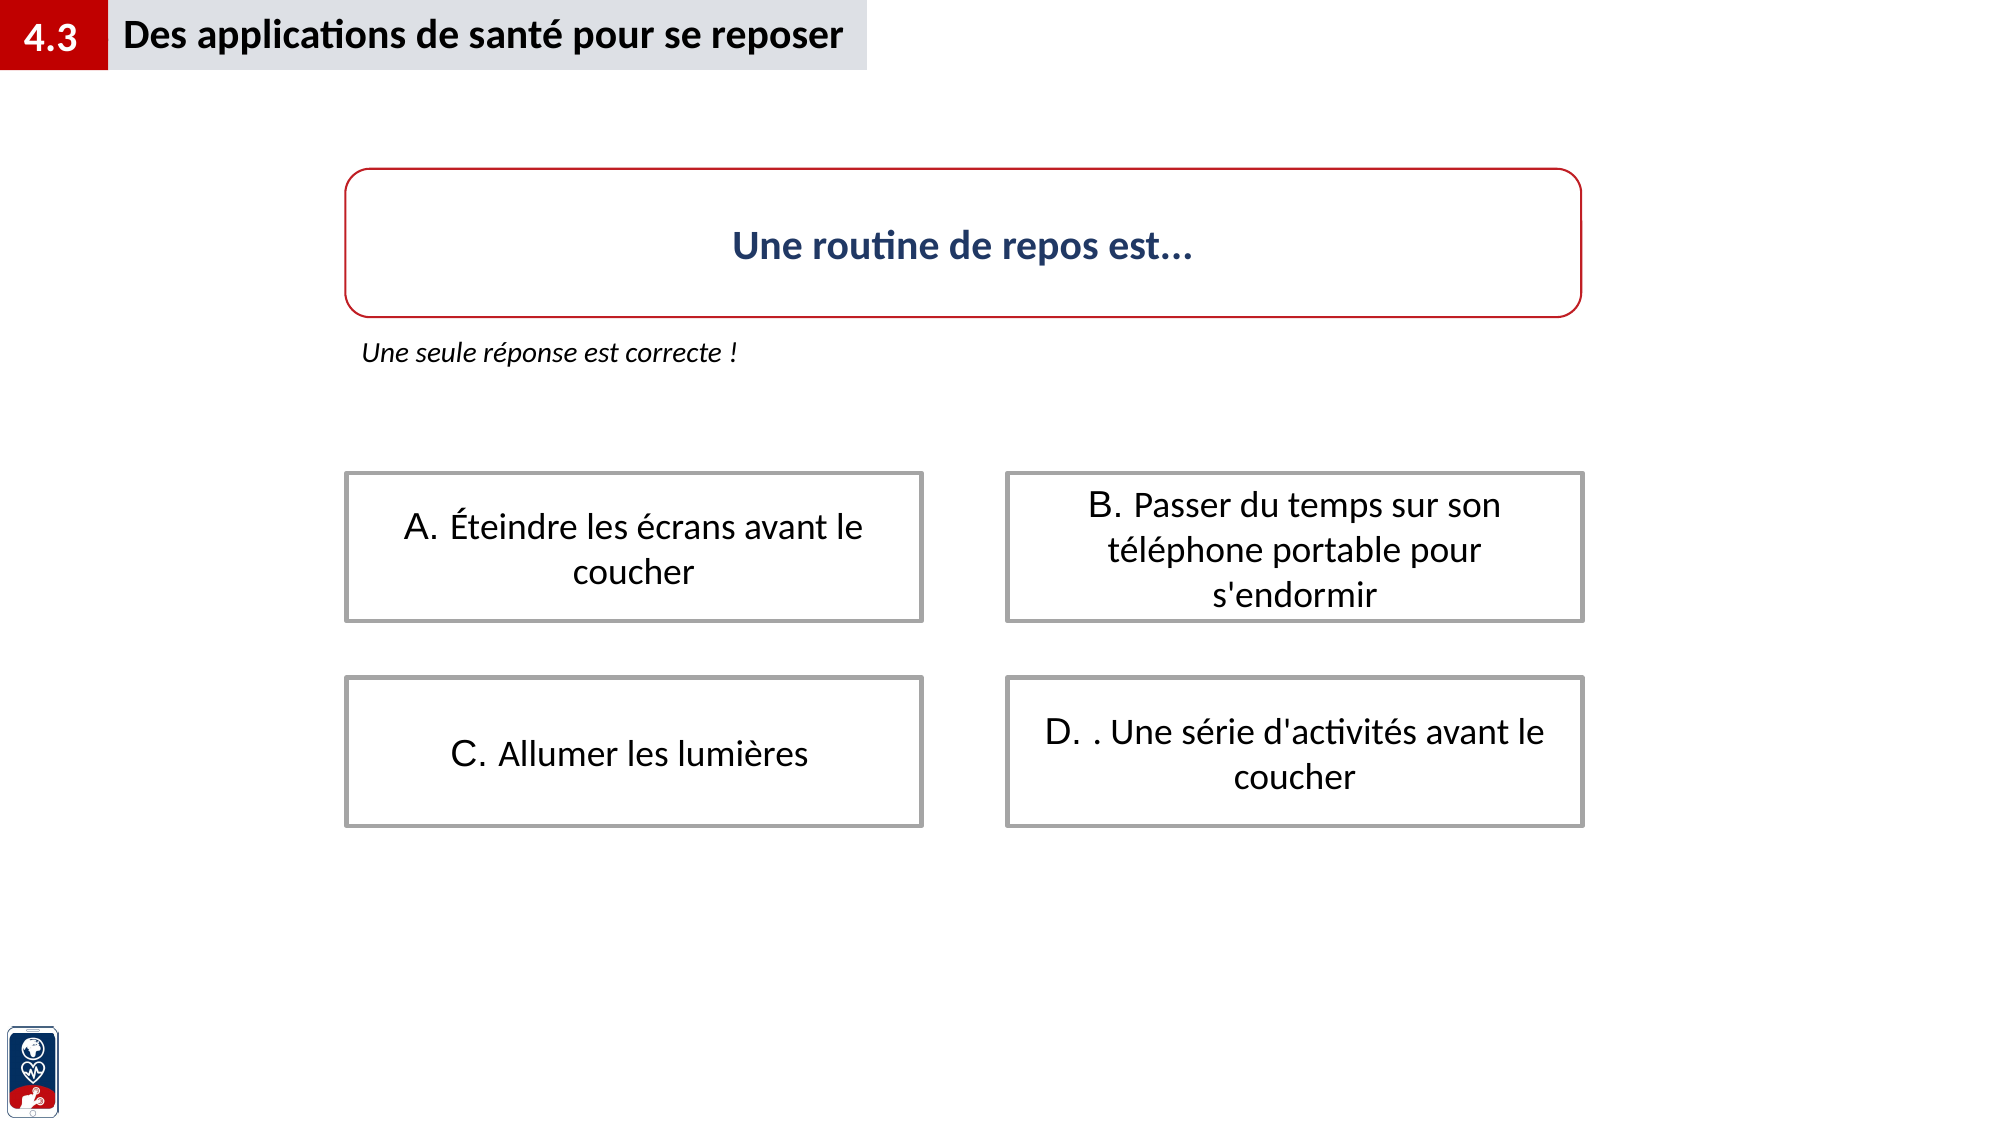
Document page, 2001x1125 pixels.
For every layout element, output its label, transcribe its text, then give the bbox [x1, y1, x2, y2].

text_box [0, 0, 109, 71]
text_box C. Allumer les lumières [344, 675, 924, 828]
text_box Des applications de santé pour se reposer [108, 0, 867, 70]
text_box A. Éteindre les écrans avant le coucher [344, 471, 924, 623]
text_box 4.3 [9, 9, 109, 60]
picture [7, 1026, 59, 1118]
text_box B. Passer du temps sur son téléphone portable pour s'endormir [1005, 471, 1585, 623]
text_box Une seule réponse est correcte ! [346, 325, 841, 376]
text_box D. . Une série d'activités avant le coucher [1005, 675, 1585, 828]
text_box Une routine de repos est... [345, 168, 1582, 318]
